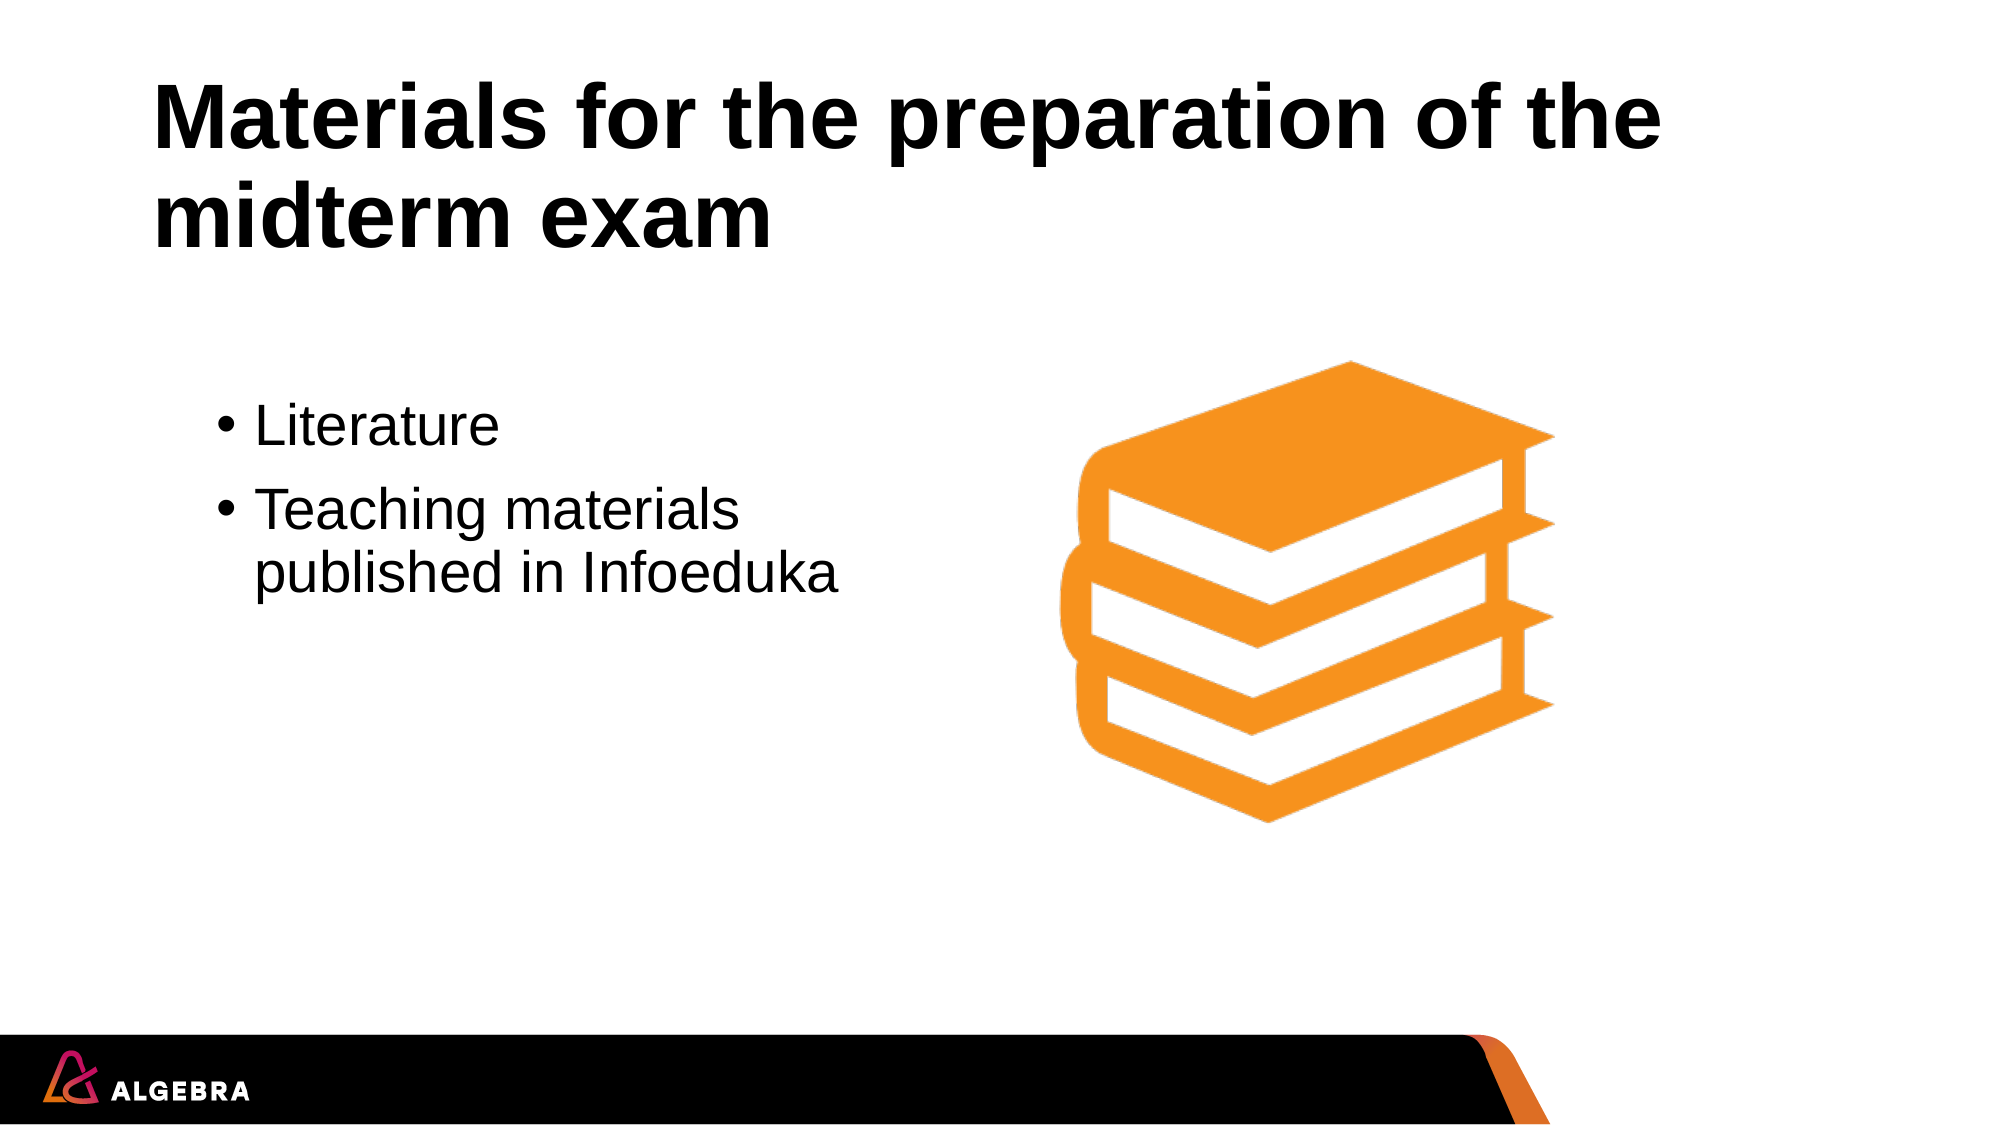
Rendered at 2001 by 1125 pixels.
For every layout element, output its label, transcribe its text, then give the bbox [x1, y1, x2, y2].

picture [1029, 313, 1587, 871]
list Literature Teaching materials published in Infoeduka [201, 387, 971, 797]
picture [0, 1034, 1733, 1125]
title Materials for the preparation of the midterm exam [137, 59, 1863, 278]
